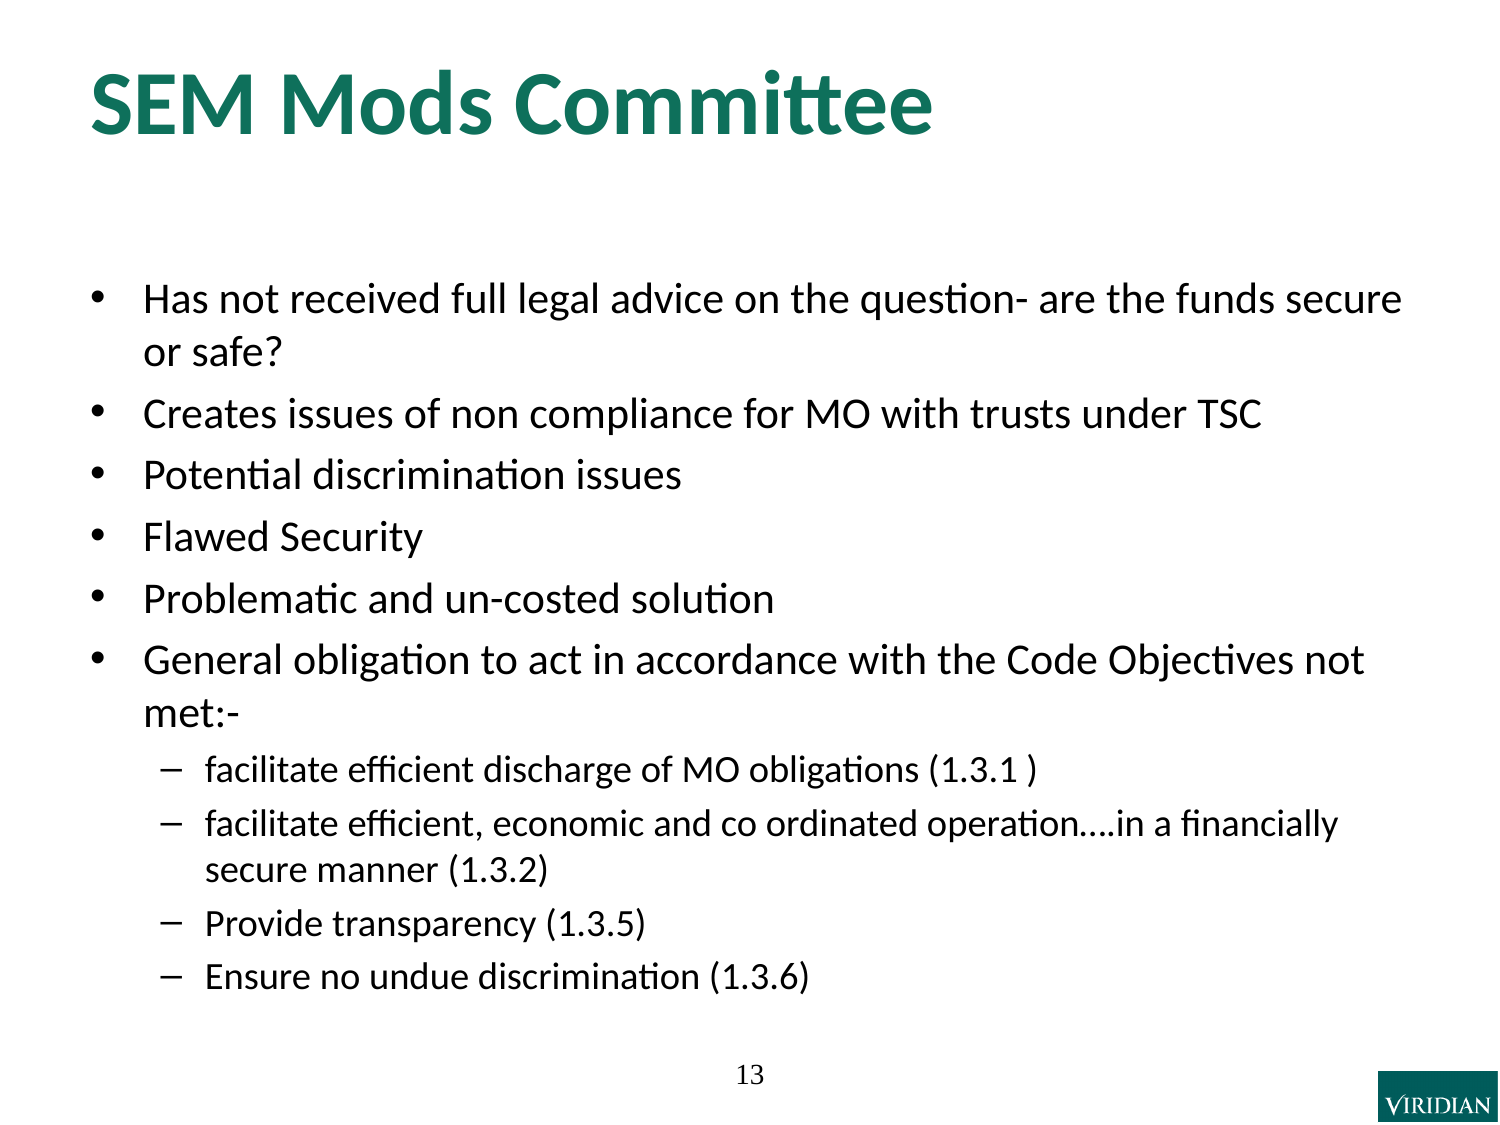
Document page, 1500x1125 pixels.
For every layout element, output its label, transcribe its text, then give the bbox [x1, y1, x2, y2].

picture [1375, 1068, 1500, 1125]
list Has not received full legal advice on the question- are the funds secure or safe? Creates issues of non compliance for MO with trusts under TSC Potential discrimination issues Flawed Security Problematic and un-costed solution General obligation to act in accordance with the Code Objectives not met:- facilitate efficient discharge of MO obligations (1.3.1 ) facilitate efficient, economic and co ordinated operation….in a financially secure manner (1.3.2) Provide transparency (1.3.5) Ensure no undue discrimination (1.3.6) [75, 262, 1425, 1005]
footer 13 [512, 1042, 988, 1103]
title SEM Mods Committee [75, 4, 1425, 192]
